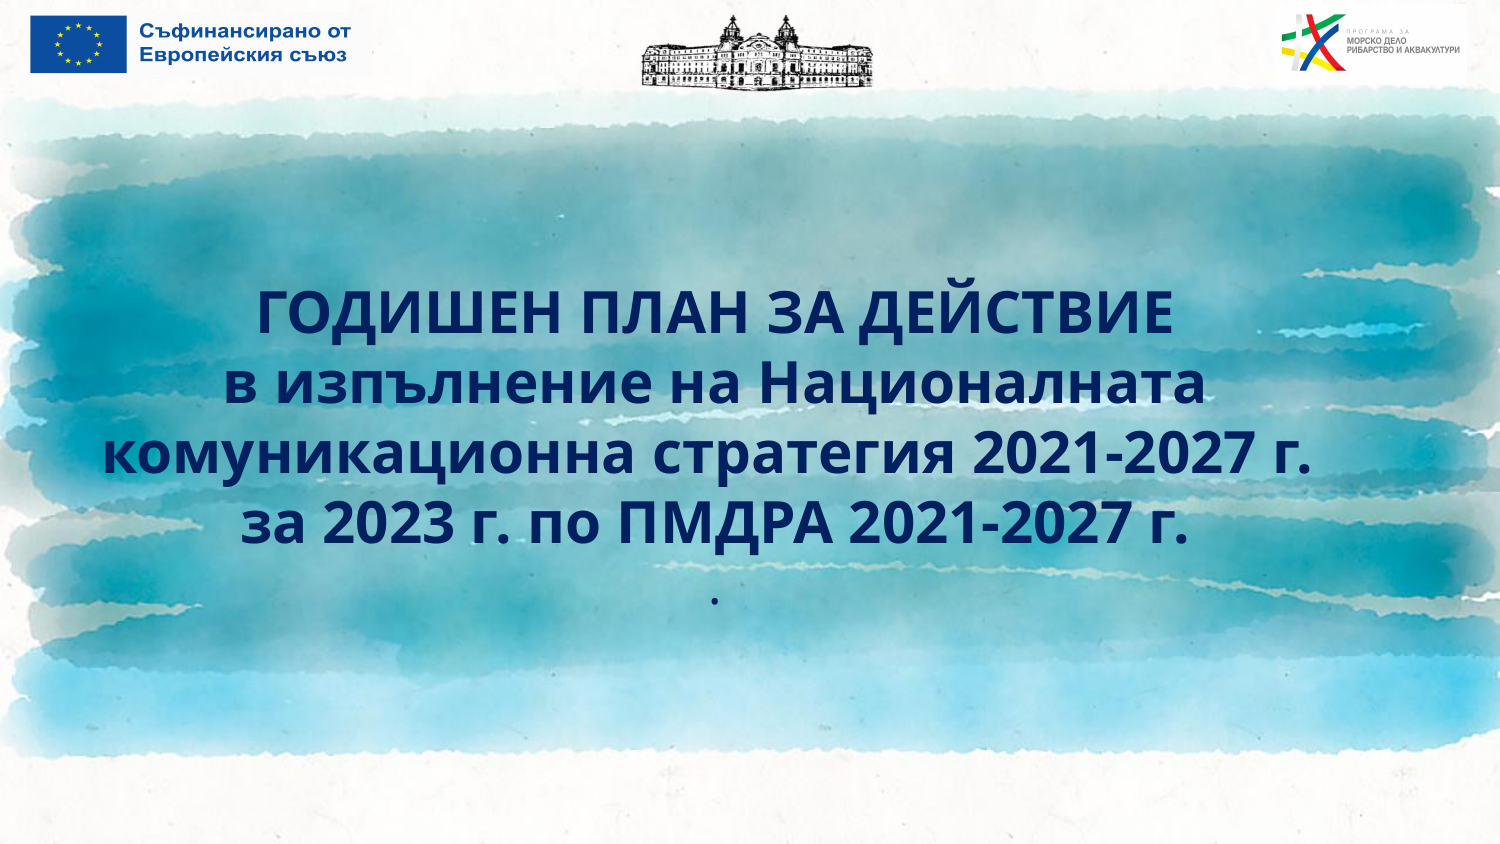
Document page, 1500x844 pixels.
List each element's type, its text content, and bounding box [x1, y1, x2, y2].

picture [0, 0, 1500, 844]
title ГОДИШЕН ПЛАН ЗА ДЕЙСТВИЕ в изпълнение на Националната комуникационна стратегия 2021-2027 г. за 2023 г. по ПМДРА 2021-2027 г. . [62, 168, 1369, 691]
